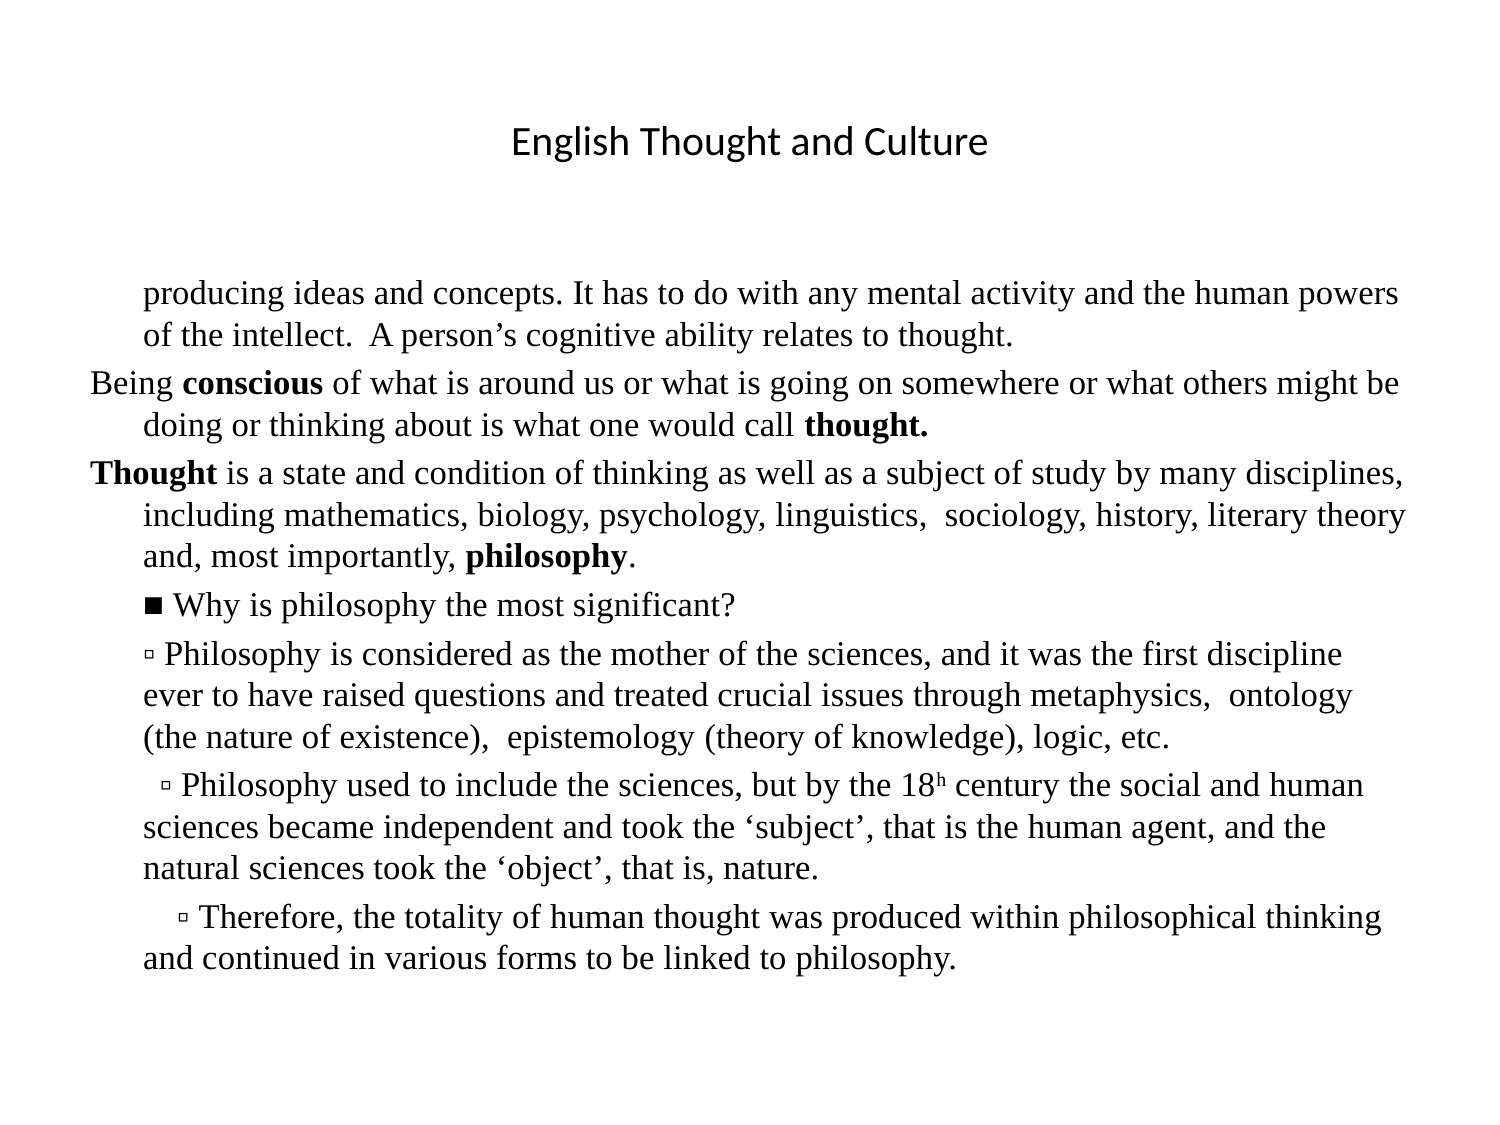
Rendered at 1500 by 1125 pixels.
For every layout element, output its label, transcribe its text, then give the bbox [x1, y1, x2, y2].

list producing ideas and concepts. It has to do with any mental activity and the human powers of the intellect. A person’s cognitive ability relates to thought. Being conscious of what is around us or what is going on somewhere or what others might be doing or thinking about is what one would call thought. Thought is a state and condition of thinking as well as a subject of study by many disciplines, including mathematics, biology, psychology, linguistics, sociology, history, literary theory and, most importantly, philosophy. ■ Why is philosophy the most significant? ▫ Philosophy is considered as the mother of the sciences, and it was the first discipline ever to have raised questions and treated crucial issues through metaphysics, ontology (the nature of existence), epistemology (theory of knowledge), logic, etc. ▫ Philosophy used to include the sciences, but by the 18h century the social and human sciences became independent and took the ‘subject’, that is the human agent, and the natural sciences took the ‘object’, that is, nature. ▫ Therefore, the totality of human thought was produced within philosophical thinking and continued in various forms to be linked to philosophy. [75, 262, 1425, 1005]
title English Thought and Culture [75, 45, 1425, 233]
